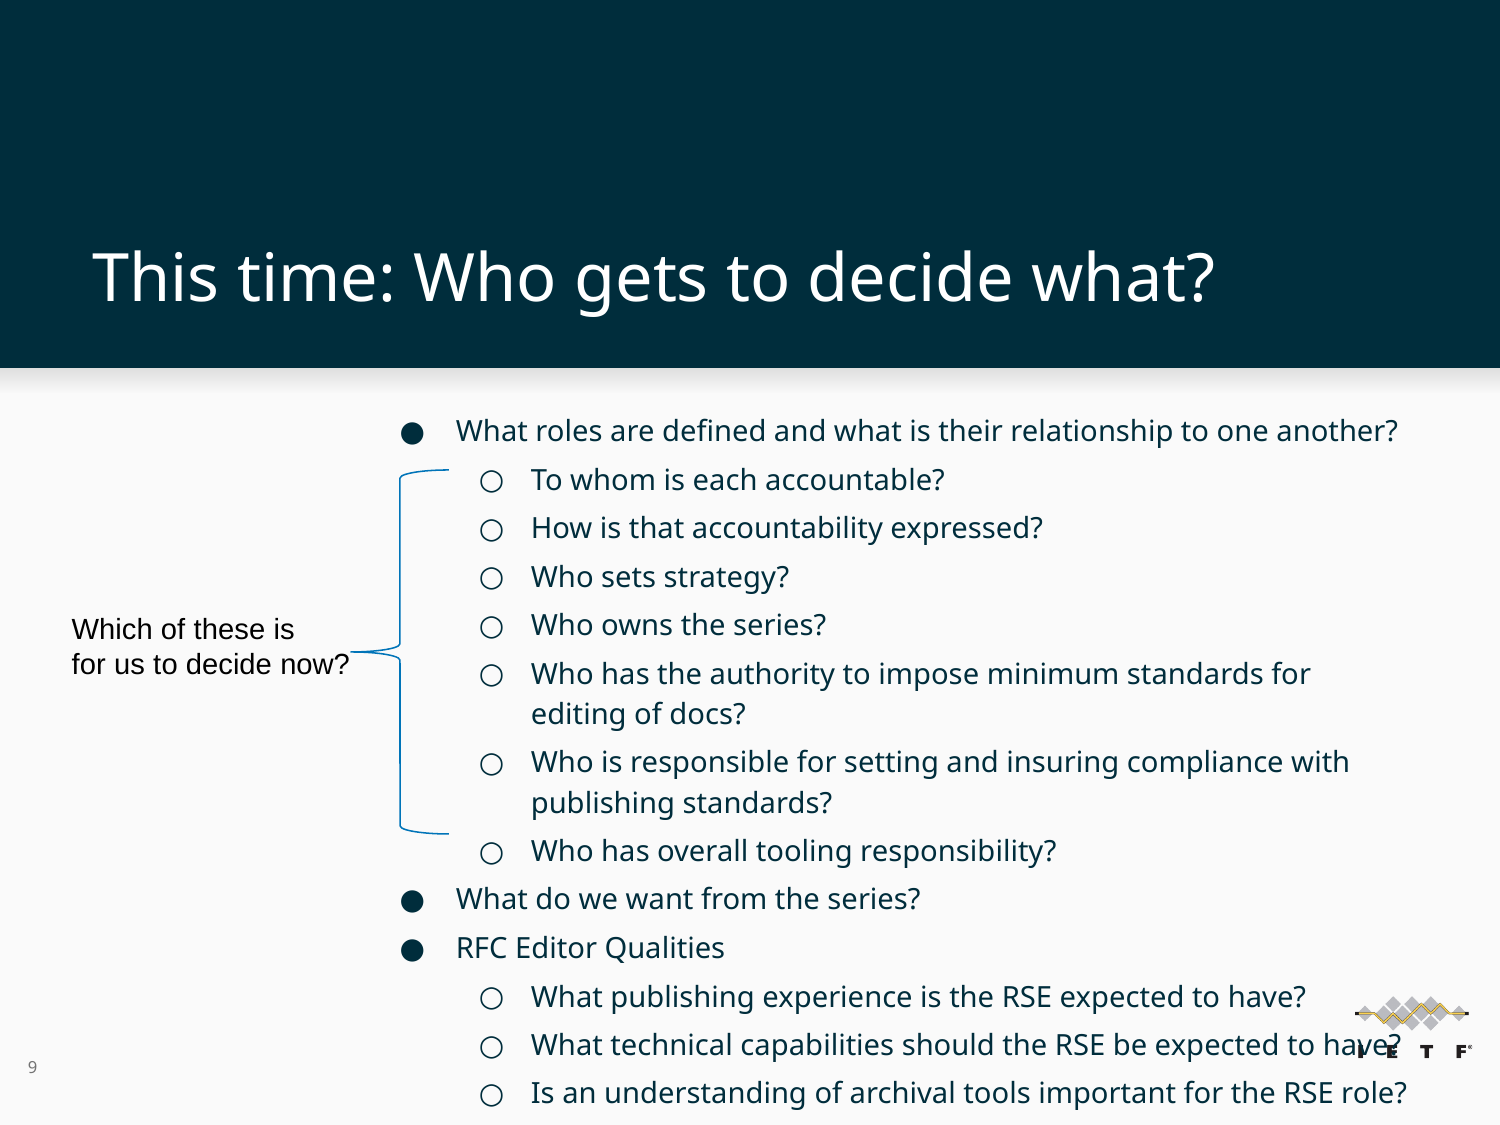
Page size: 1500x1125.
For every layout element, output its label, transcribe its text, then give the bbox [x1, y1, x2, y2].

list What roles are defined and what is their relationship to one another? To whom is each accountable? How is that accountability expressed? Who sets strategy? Who owns the series? Who has the authority to impose minimum standards for editing of docs? Who is responsible for setting and insuring compliance with publishing standards? Who has overall tooling responsibility? What do we want from the series? RFC Editor Qualities What publishing experience is the RSE expected to have? What technical capabilities should the RSE be expected to have? Is an understanding of archival tools important for the RSE role? [366, 392, 1427, 986]
text_box Which of these is for us to decide now? [56, 603, 366, 688]
slide_number 9 [12, 1025, 103, 1112]
picture [1345, 988, 1482, 1066]
title This time: Who gets to decide what? [77, 161, 1427, 330]
text_box [366, 469, 449, 835]
